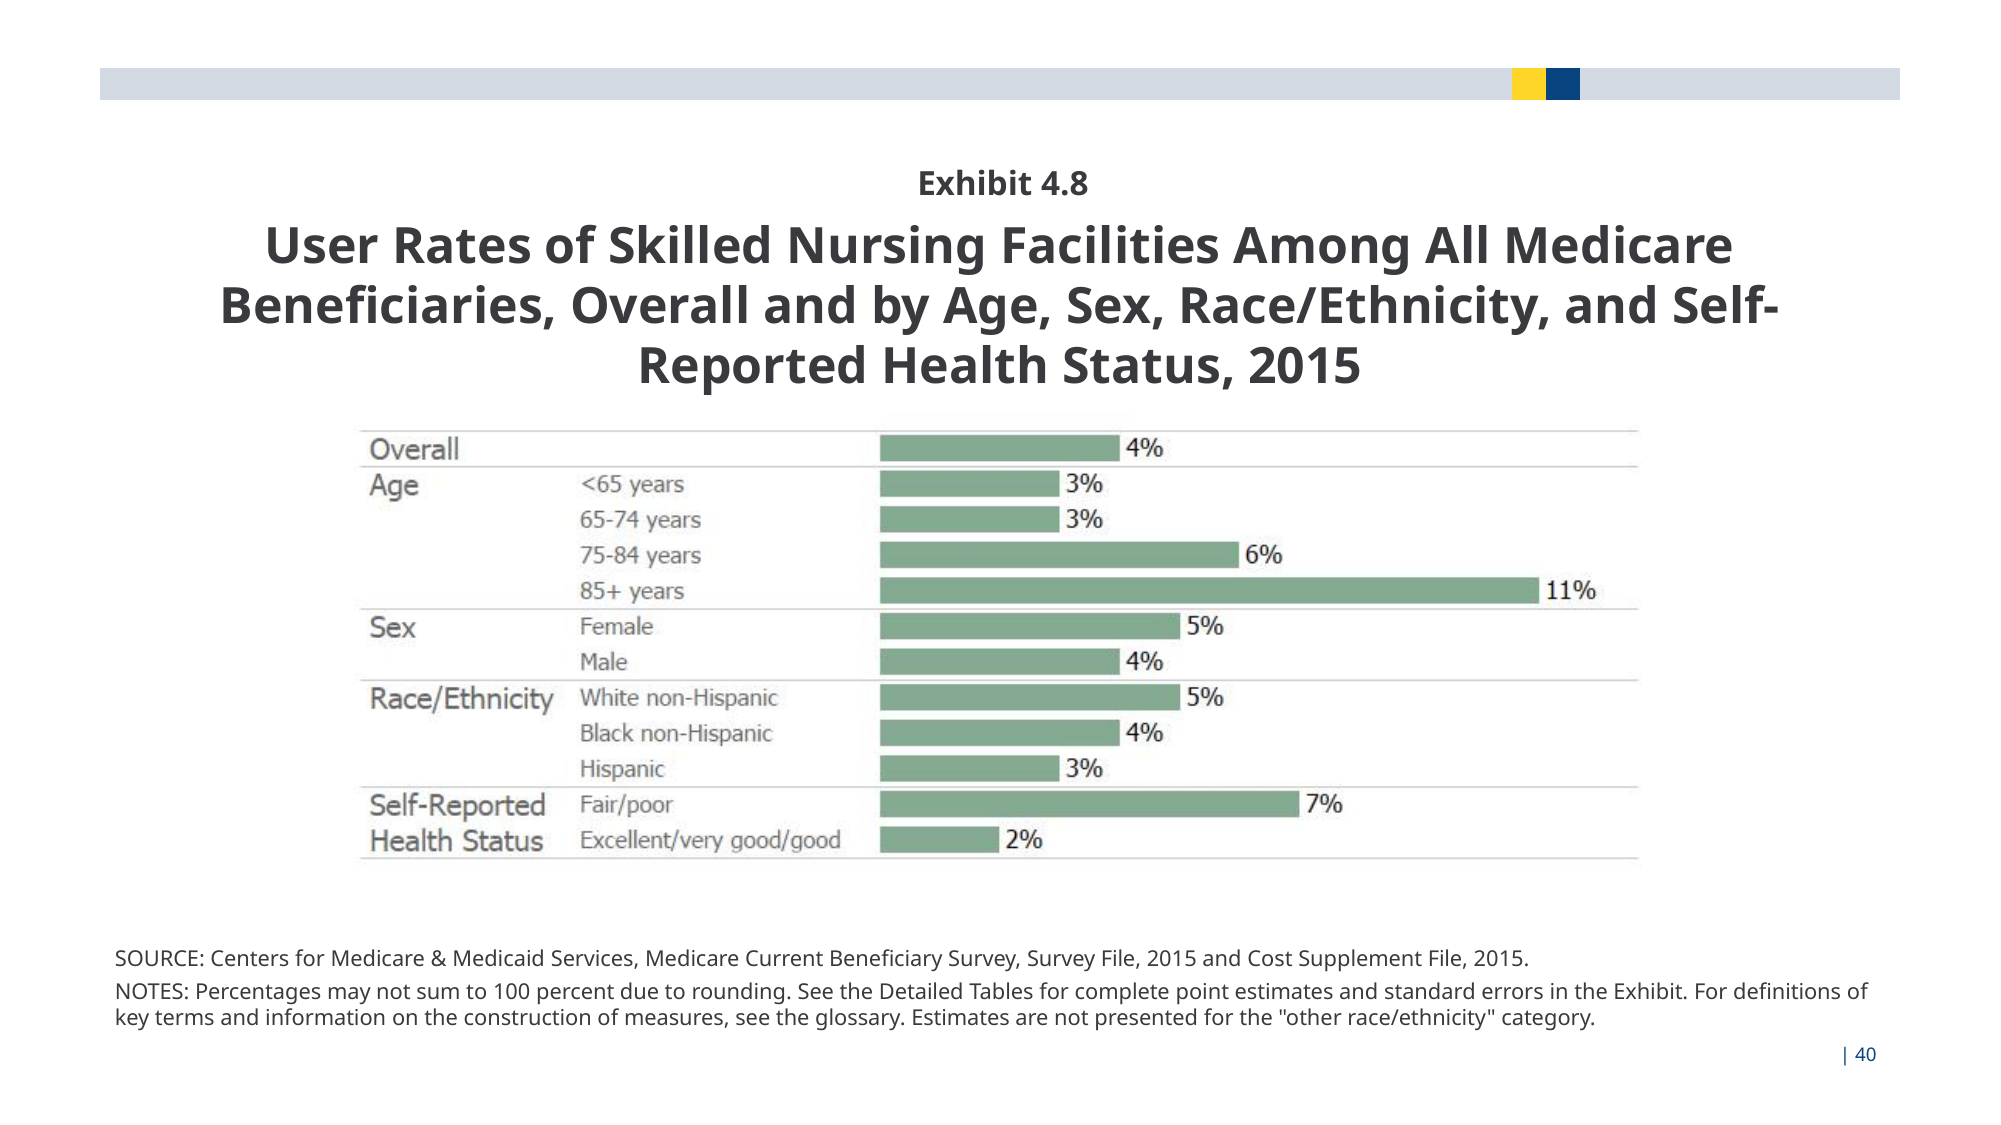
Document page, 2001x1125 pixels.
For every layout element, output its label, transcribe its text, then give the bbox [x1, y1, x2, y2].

picture [342, 412, 1658, 916]
title Exhibit 4.8 [99, 154, 1900, 213]
list User Rates of Skilled Nursing Facilities Among All Medicare Beneficiaries, Overall and by Age, Sex, Race/Ethnicity, and Self-Reported Health Status, 2015 [99, 213, 1900, 300]
list SOURCE: Centers for Medicare & Medicaid Services, Medicare Current Beneficiary Survey, Survey File, 2015 and Cost Supplement File, 2015. NOTES: Percentages may not sum to 100 percent due to rounding. See the Detailed Tables for complete point estimates and standard errors in the Exhibit. For definitions of key terms and information on the construction of measures, see the glossary. Estimates are not presented for the "other race/ethnicity" category. [99, 937, 1900, 997]
